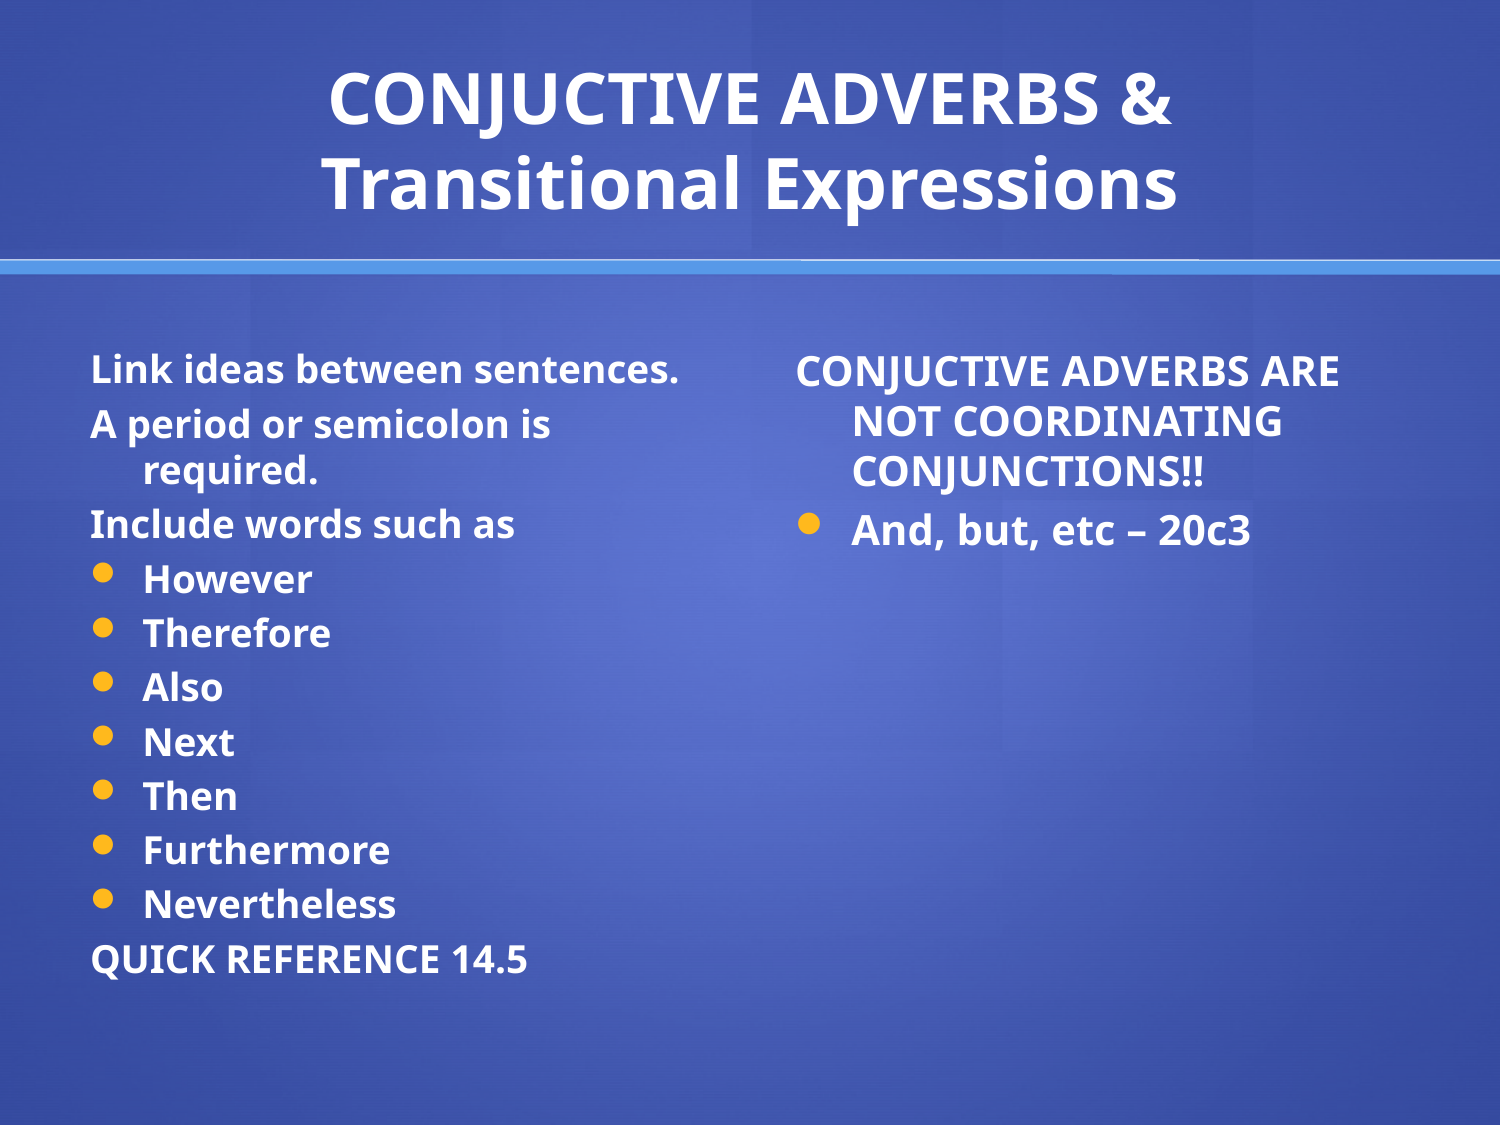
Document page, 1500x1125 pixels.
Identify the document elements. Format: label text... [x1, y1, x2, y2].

list CONJUCTIVE ADVERBS ARE NOT COORDINATING CONJUNCTIONS!! And, but, etc – 20c3 [780, 337, 1425, 991]
title CONJUCTIVE ADVERBS & Transitional Expressions [75, 45, 1425, 233]
list Link ideas between sentences. A period or semicolon is required. Include words such as However Therefore Also Next Then Furthermore Nevertheless QUICK REFERENCE 14.5 [75, 337, 720, 991]
